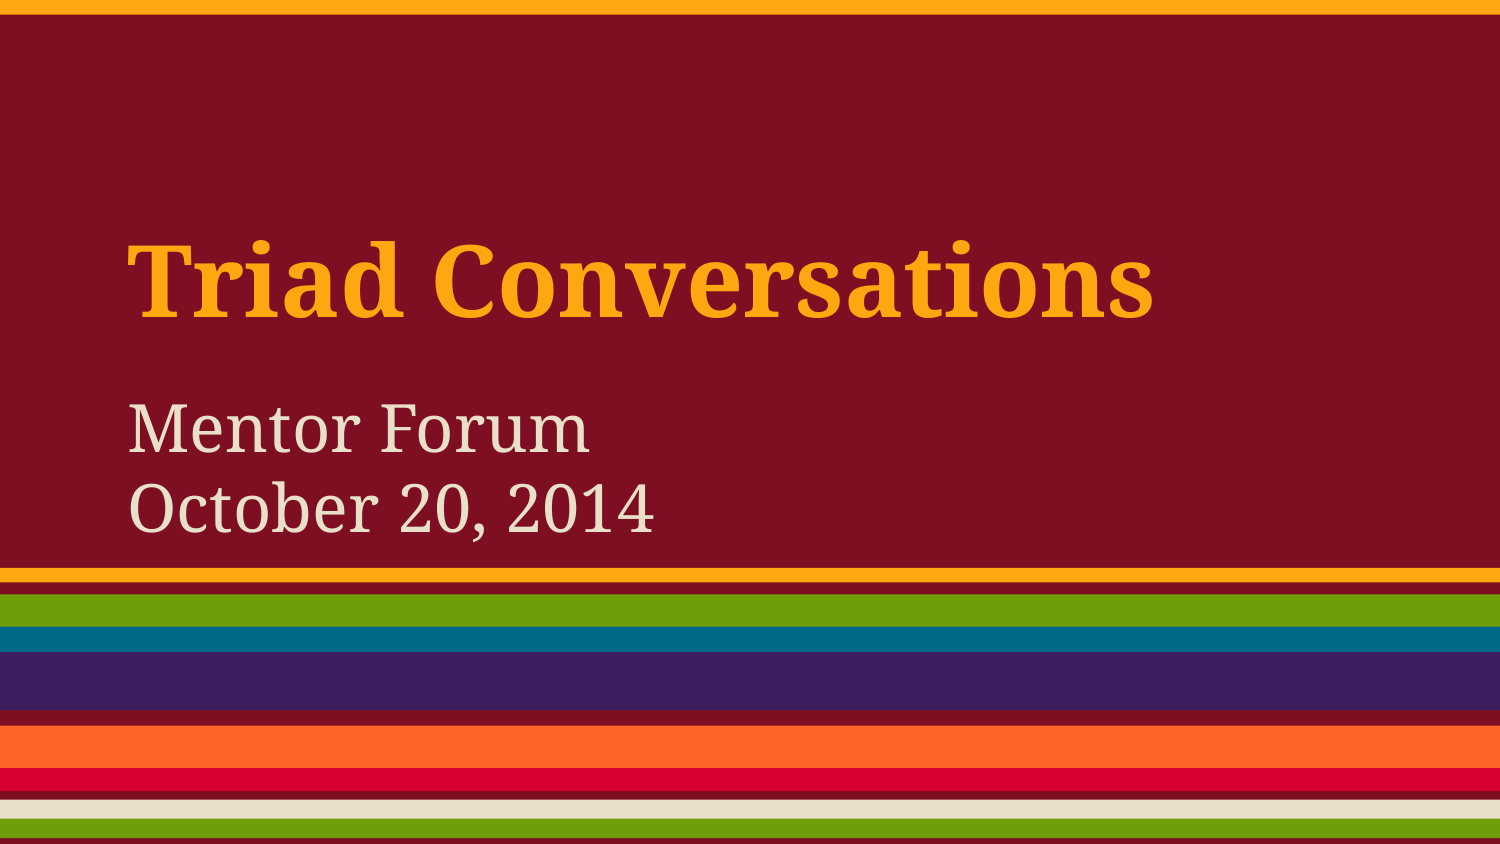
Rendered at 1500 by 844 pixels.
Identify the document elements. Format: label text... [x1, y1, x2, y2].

title Triad Conversations [112, 171, 1388, 353]
subtitle Mentor Forum October 20, 2014 [112, 370, 1388, 509]
